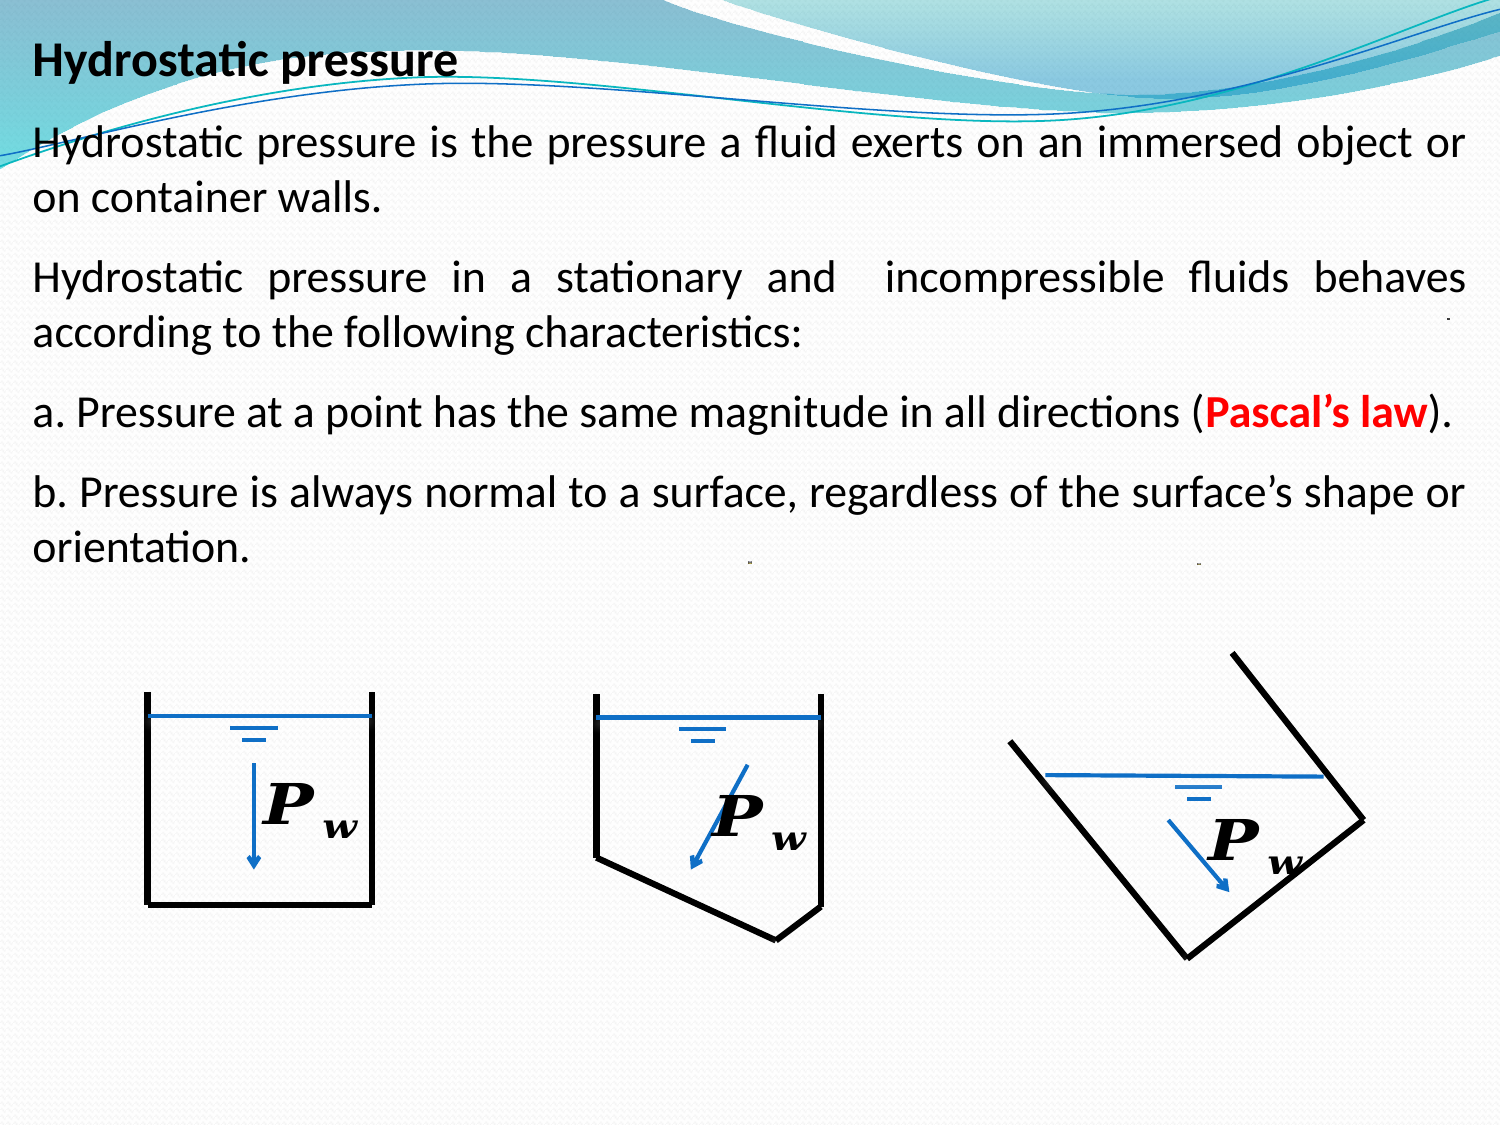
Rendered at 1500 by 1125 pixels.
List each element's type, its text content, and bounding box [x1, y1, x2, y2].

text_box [596, 562, 1202, 941]
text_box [934, 492, 1500, 838]
text_box Hydrostatic pressure Hydrostatic pressure is the pressure a fluid exerts on an immersed object or on container walls. Hydrostatic pressure in a stationary and incompressible fluids behaves according to the following characteristics: a. Pressure at a point has the same magnitude in all directions (Pascal’s law). b. Pressure is always normal to a surface, regardless of the surface’s shape or orientation. [17, 19, 1483, 659]
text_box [1168, 819, 1230, 893]
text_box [147, 560, 753, 906]
